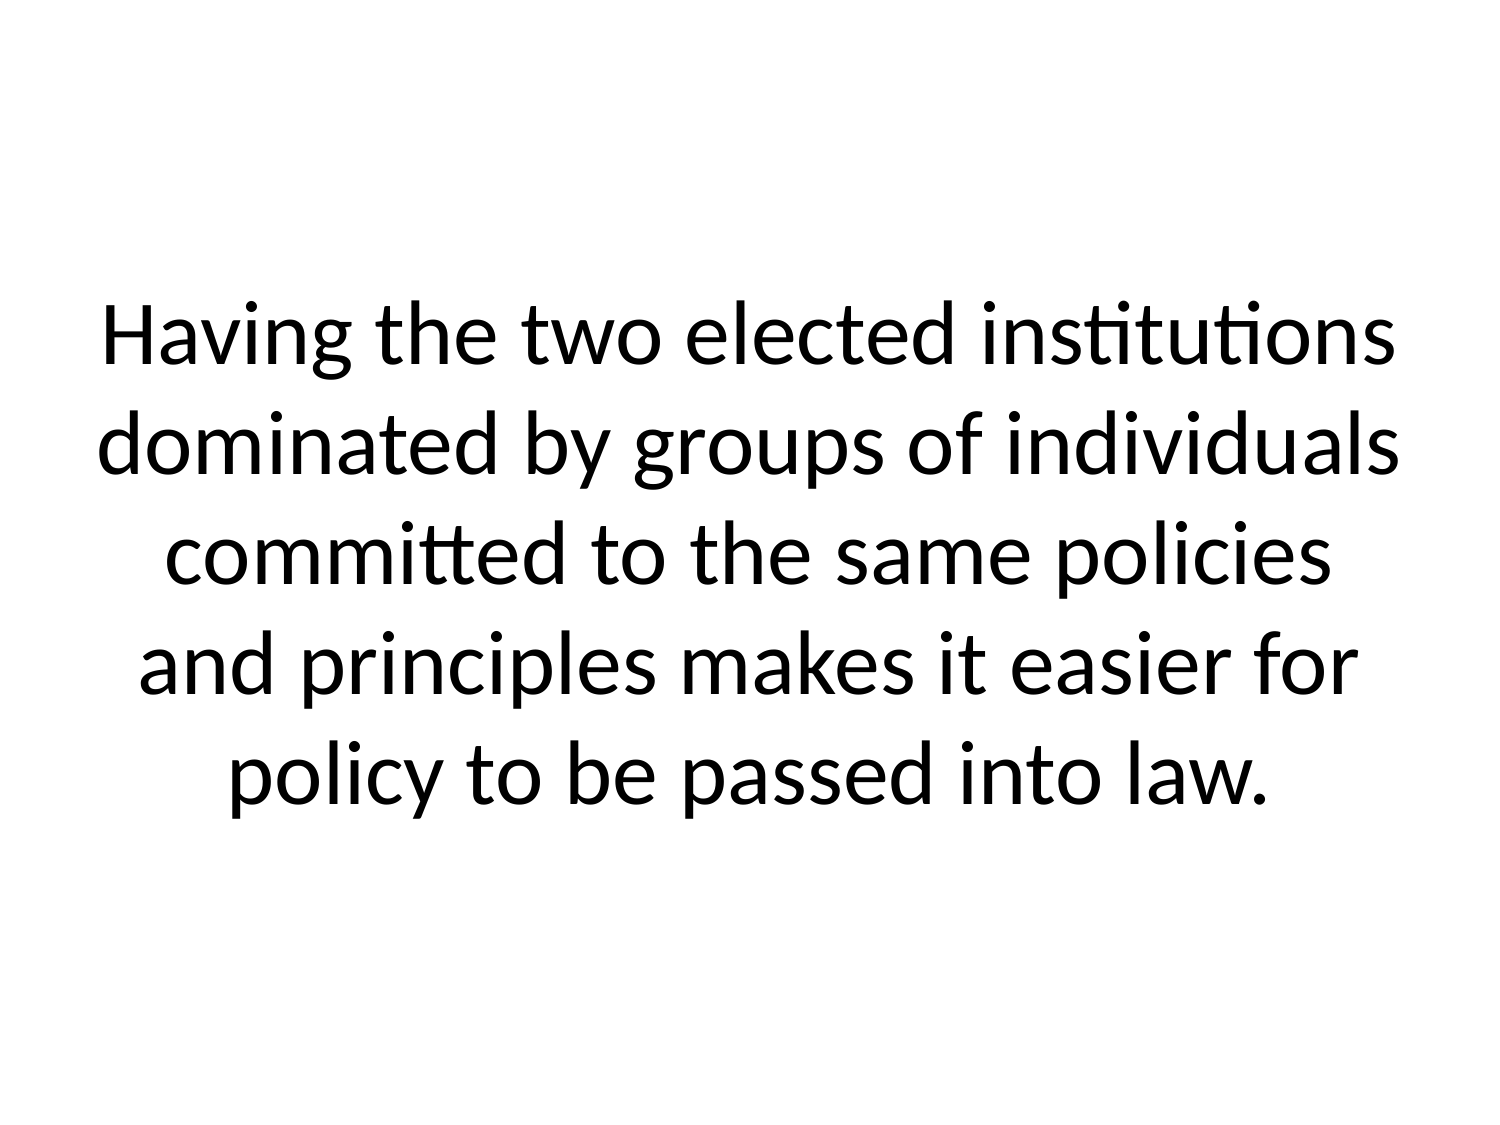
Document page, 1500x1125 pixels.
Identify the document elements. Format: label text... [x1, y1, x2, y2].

title Having the two elected institutions dominated by groups of individuals committed to the same policies and principles makes it easier for policy to be passed into law. [74, 44, 1426, 1051]
